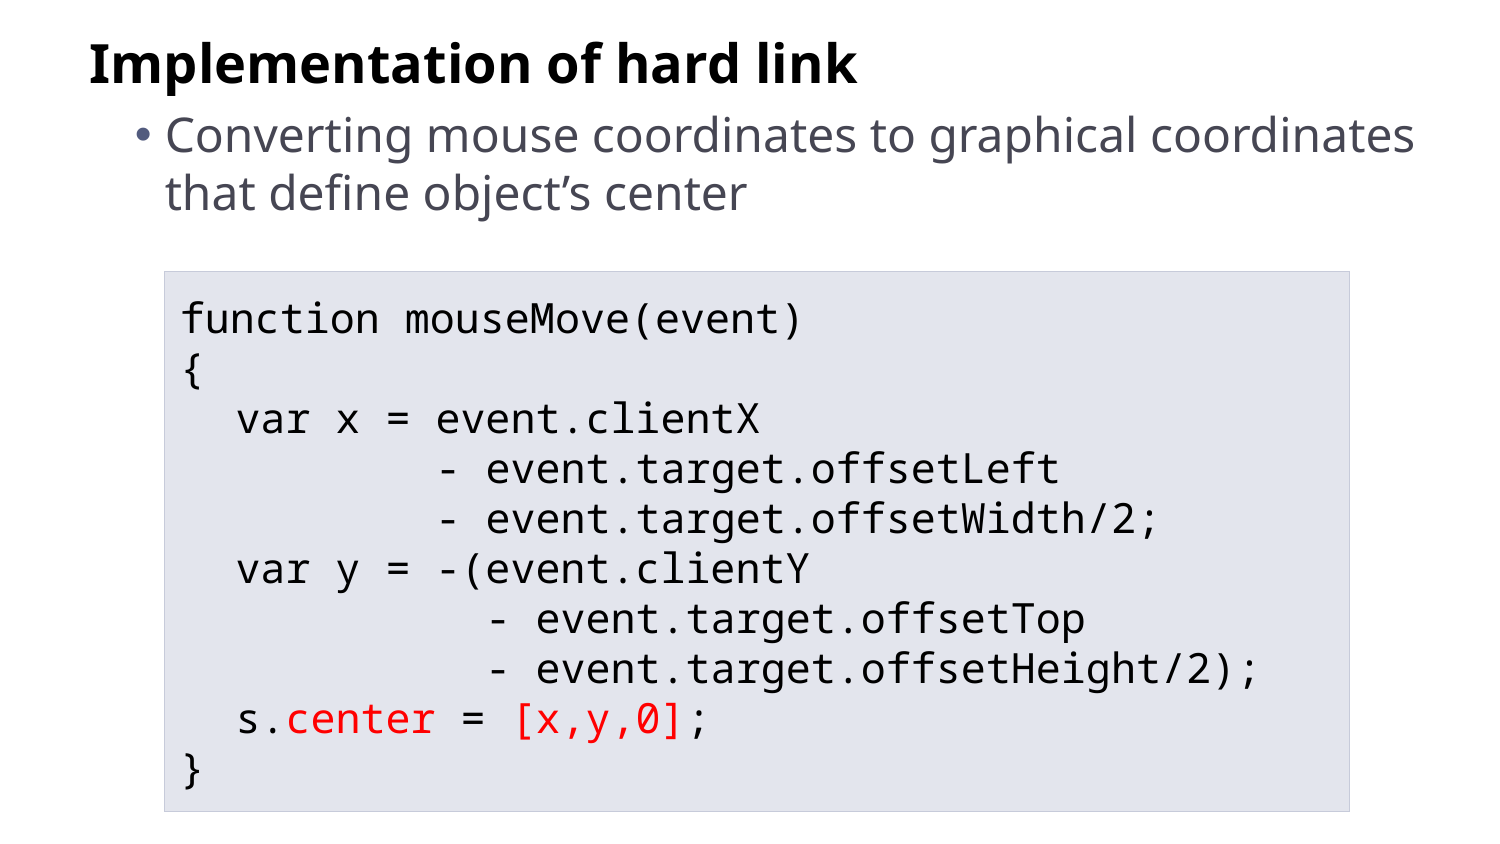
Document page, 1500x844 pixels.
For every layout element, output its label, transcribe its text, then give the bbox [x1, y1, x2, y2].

text_box function mouseMove(event) { var x = event.clientX - event.target.offsetLeft - event.target.offsetWidth/2; var y = -(event.clientY - event.target.offsetTop - event.target.offsetHeight/2); s.center = [x,y,0]; } [164, 271, 1350, 812]
list Implementation of hard link Converting mouse coordinates to graphical coordinates that define object’s center [75, 21, 1475, 835]
